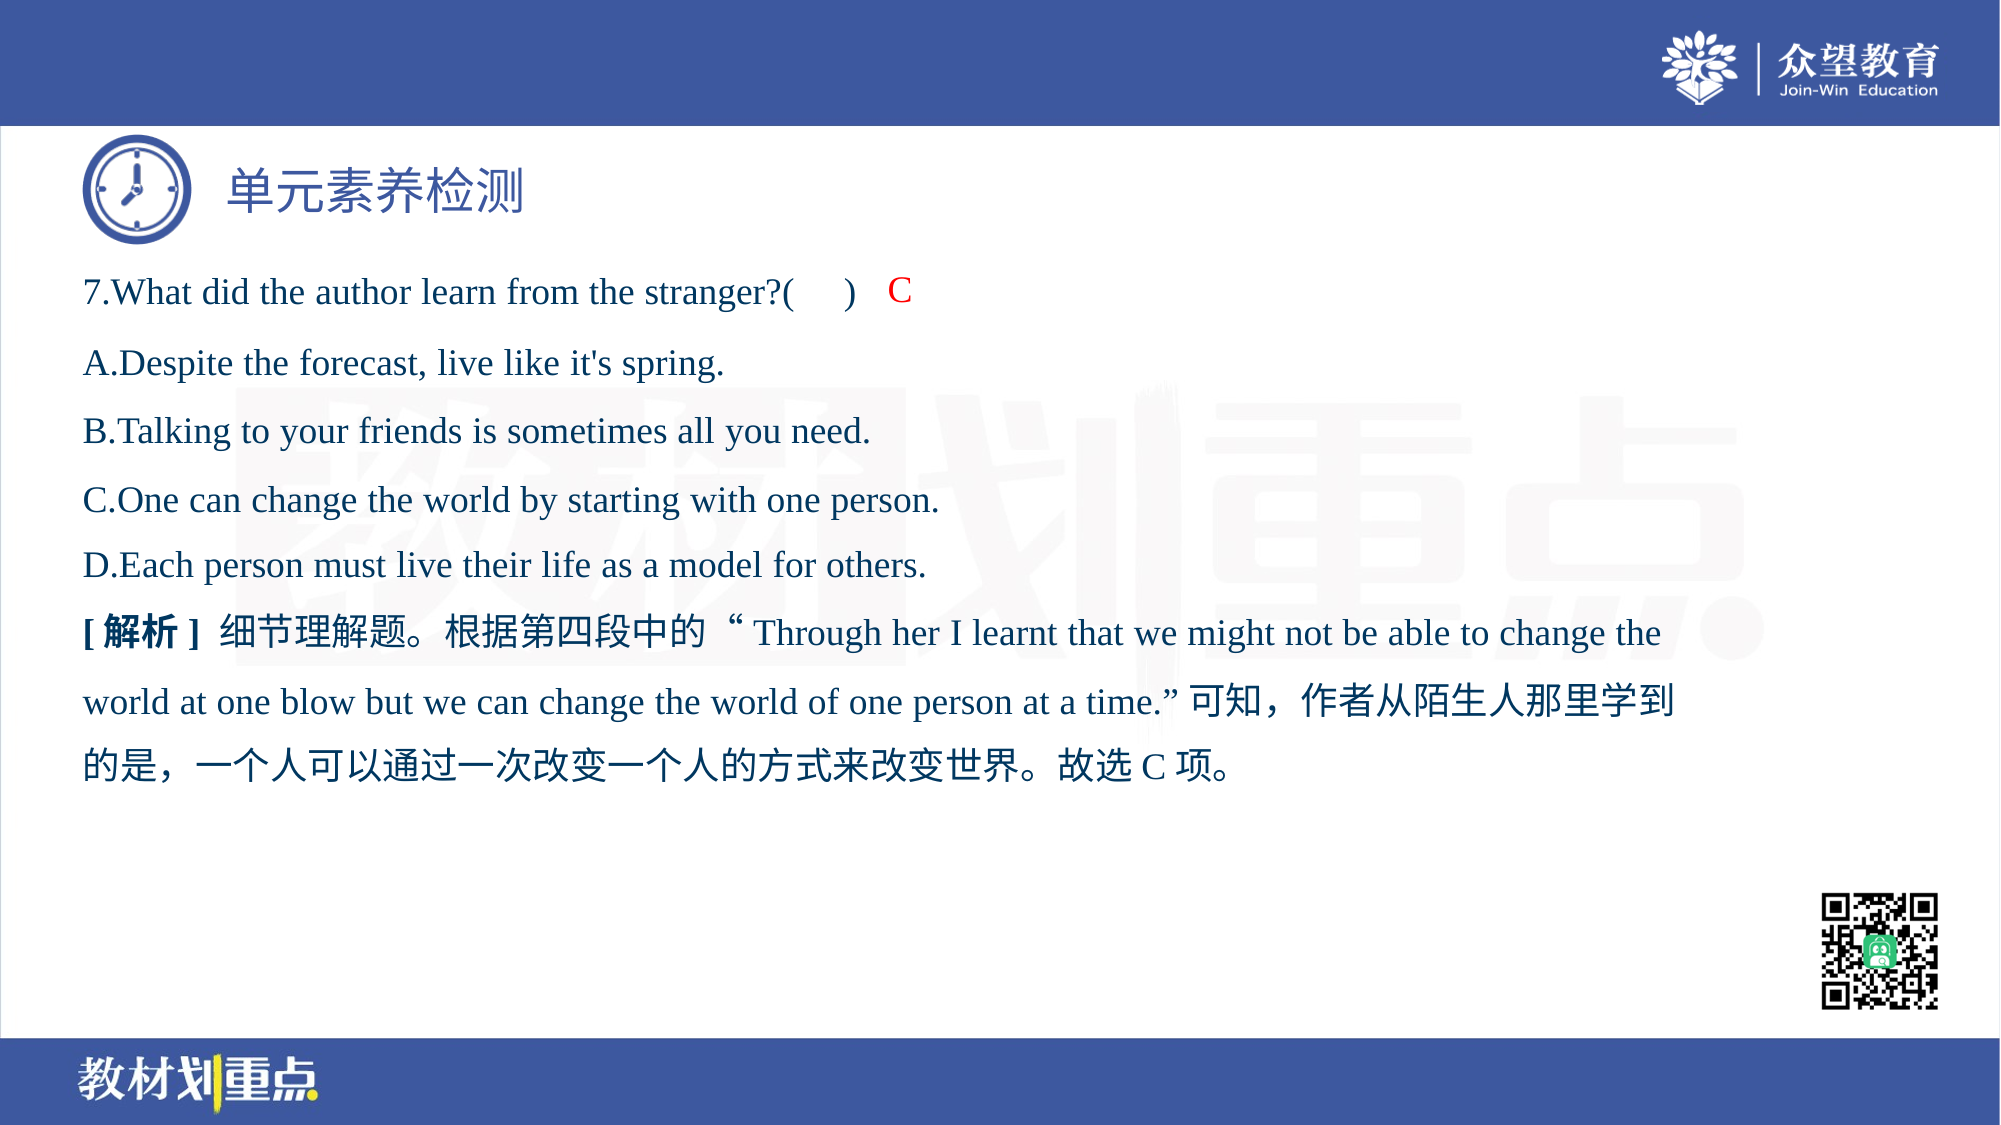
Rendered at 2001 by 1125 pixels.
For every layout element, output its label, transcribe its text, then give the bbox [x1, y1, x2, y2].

picture [0, 0, 2000, 1125]
text_box 7.What did the author learn from the stranger?( ) [82, 247, 1817, 306]
text_box A.Despite the forecast, live like it's spring. B.Talking to your friends is sometimes all you need. C.One can change the world by starting with one person. D.Each person must live their life as a model for others. [82, 313, 1817, 578]
text_box C [873, 245, 927, 304]
text_box [解析] 细节理解题。根据第四段中的“Through her I learnt that we might not be able to change the world at one blow but we can change the world of one person at a time.”可知，作者从陌生人那里学到 的是，一个人可以通过一次改变一个人的方式来改变世界。故选C项。 [82, 584, 1817, 781]
